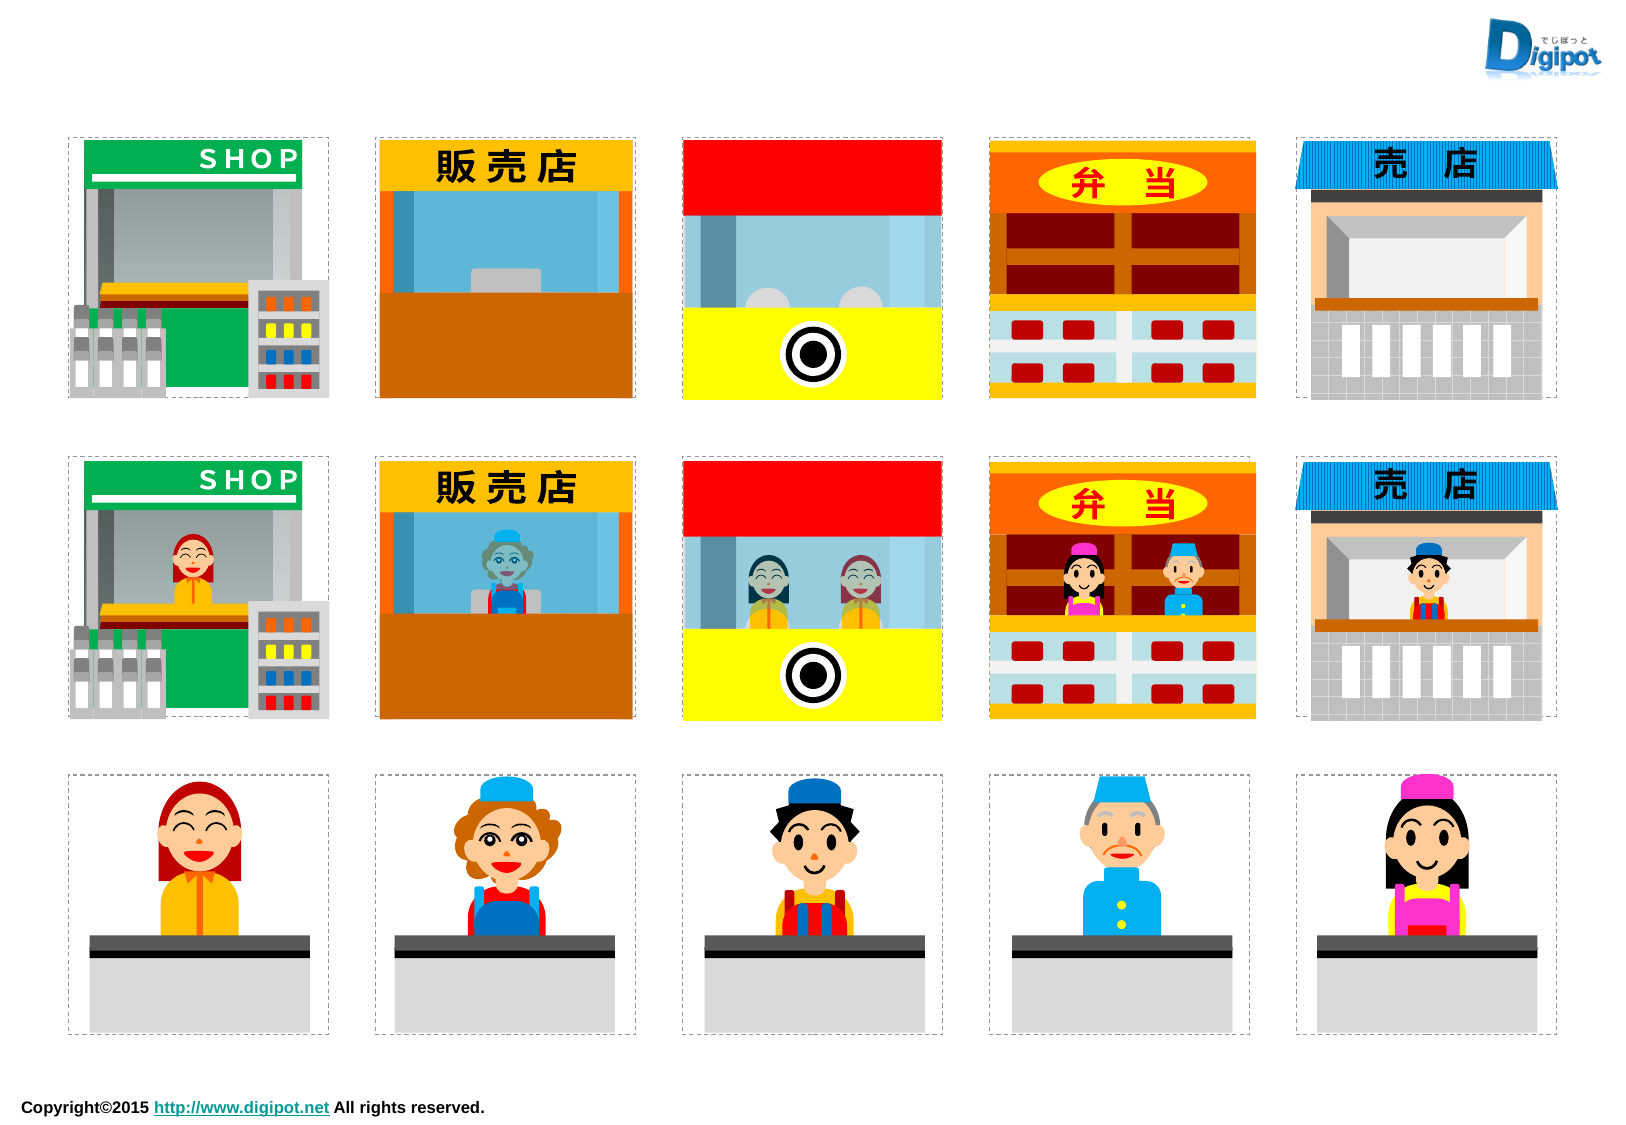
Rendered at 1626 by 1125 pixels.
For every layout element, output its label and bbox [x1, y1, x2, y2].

text_box [69, 460, 330, 720]
text_box [1294, 461, 1559, 722]
text_box [89, 781, 311, 1033]
text_box [69, 139, 330, 399]
text_box [683, 460, 942, 722]
text_box [704, 778, 926, 1033]
text_box [989, 461, 1257, 720]
text_box [683, 139, 942, 401]
text_box [1294, 140, 1559, 401]
text_box [989, 140, 1257, 399]
picture [1485, 18, 1602, 82]
text_box [379, 460, 633, 720]
text_box [394, 776, 616, 1033]
text_box [1316, 773, 1538, 1033]
text_box [379, 139, 633, 399]
text_box [1011, 775, 1233, 1033]
